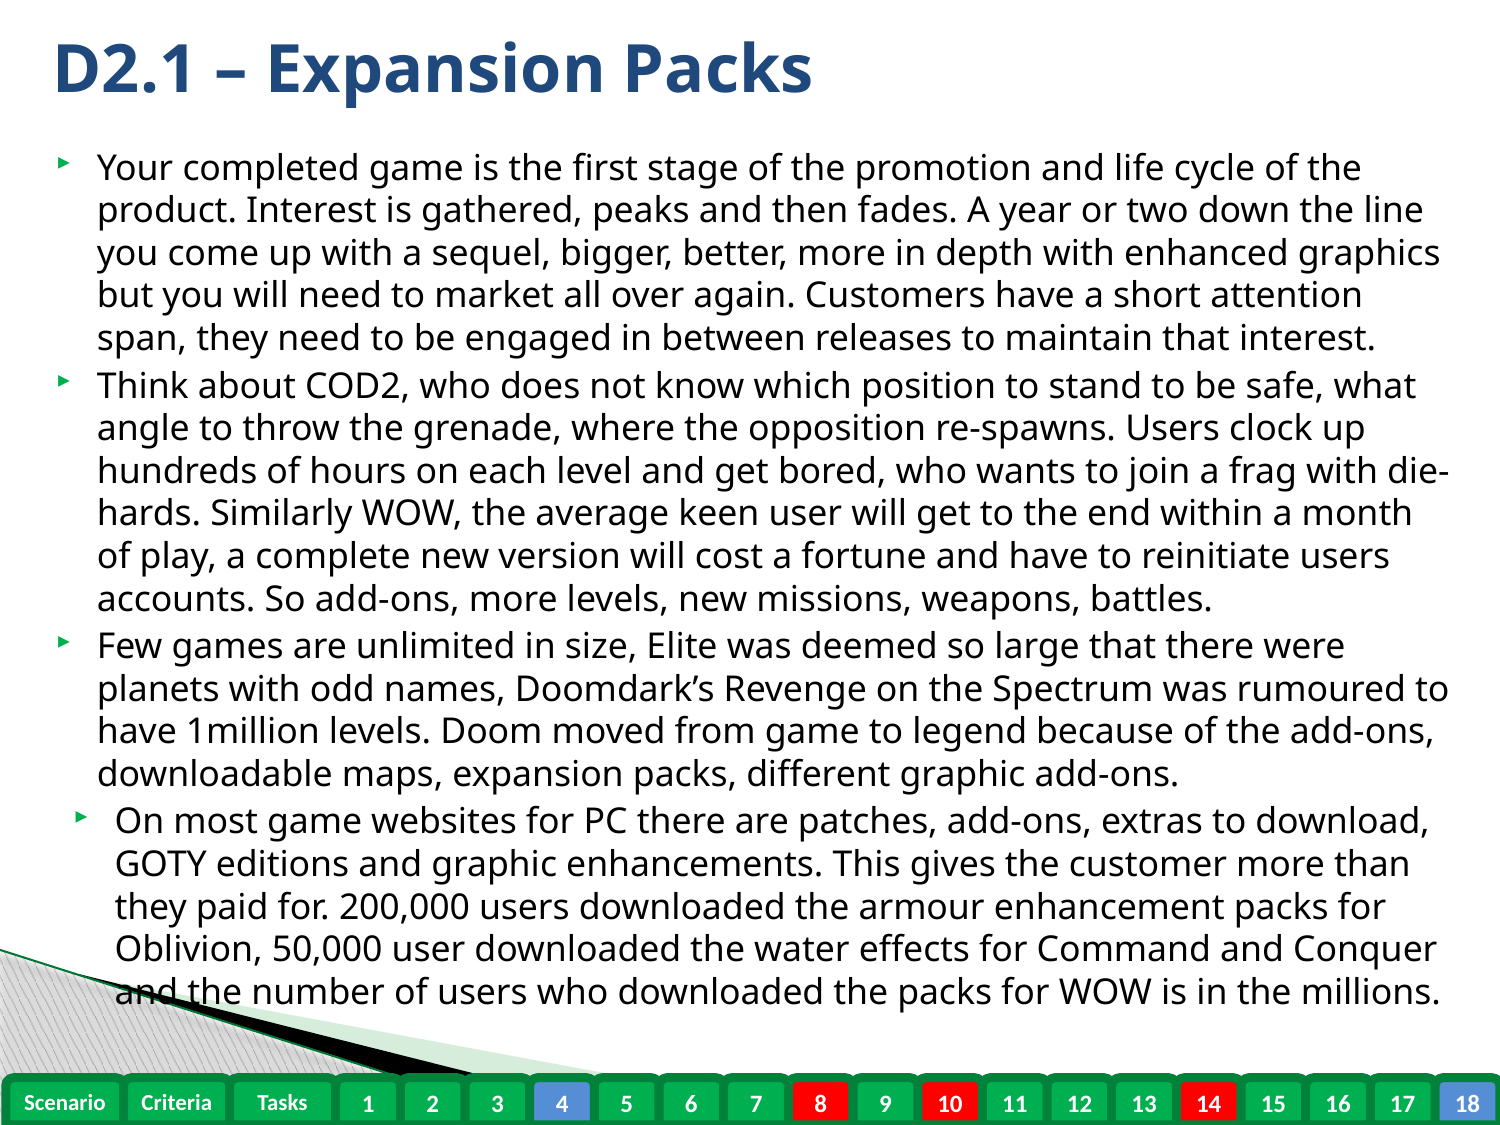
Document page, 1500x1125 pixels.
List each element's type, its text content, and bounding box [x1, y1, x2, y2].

list Your completed game is the first stage of the promotion and life cycle of the product. Interest is gathered, peaks and then fades. A year or two down the line you come up with a sequel, bigger, better, more in depth with enhanced graphics but you will need to market all over again. Customers have a short attention span, they need to be engaged in between releases to maintain that interest. Think about COD2, who does not know which position to stand to be safe, what angle to throw the grenade, where the opposition re-spawns. Users clock up hundreds of hours on each level and get bored, who wants to join a frag with die-hards. Similarly WOW, the average keen user will get to the end within a month of play, a complete new version will cost a fortune and have to reinitiate users accounts. So add-ons, more levels, new missions, weapons, battles. Few games are unlimited in size, Elite was deemed so large that there were planets with odd names, Doomdark’s Revenge on the Spectrum was rumoured to have 1million levels. Doom moved from game to legend because of the add-ons, downloadable maps, expansion packs, different graphic add-ons. On most game websites for PC there are patches, add-ons, extras to download, GOTY editions and graphic enhancements. This gives the customer more than they paid for. 200,000 users downloaded the armour enhancement packs for Oblivion, 50,000 user downloaded the water effects for Command and Conquer and the number of users who downloaded the packs for WOW is in the millions. [41, 137, 1471, 1047]
text_box D2.1 – Expansion Packs [37, 19, 1471, 114]
